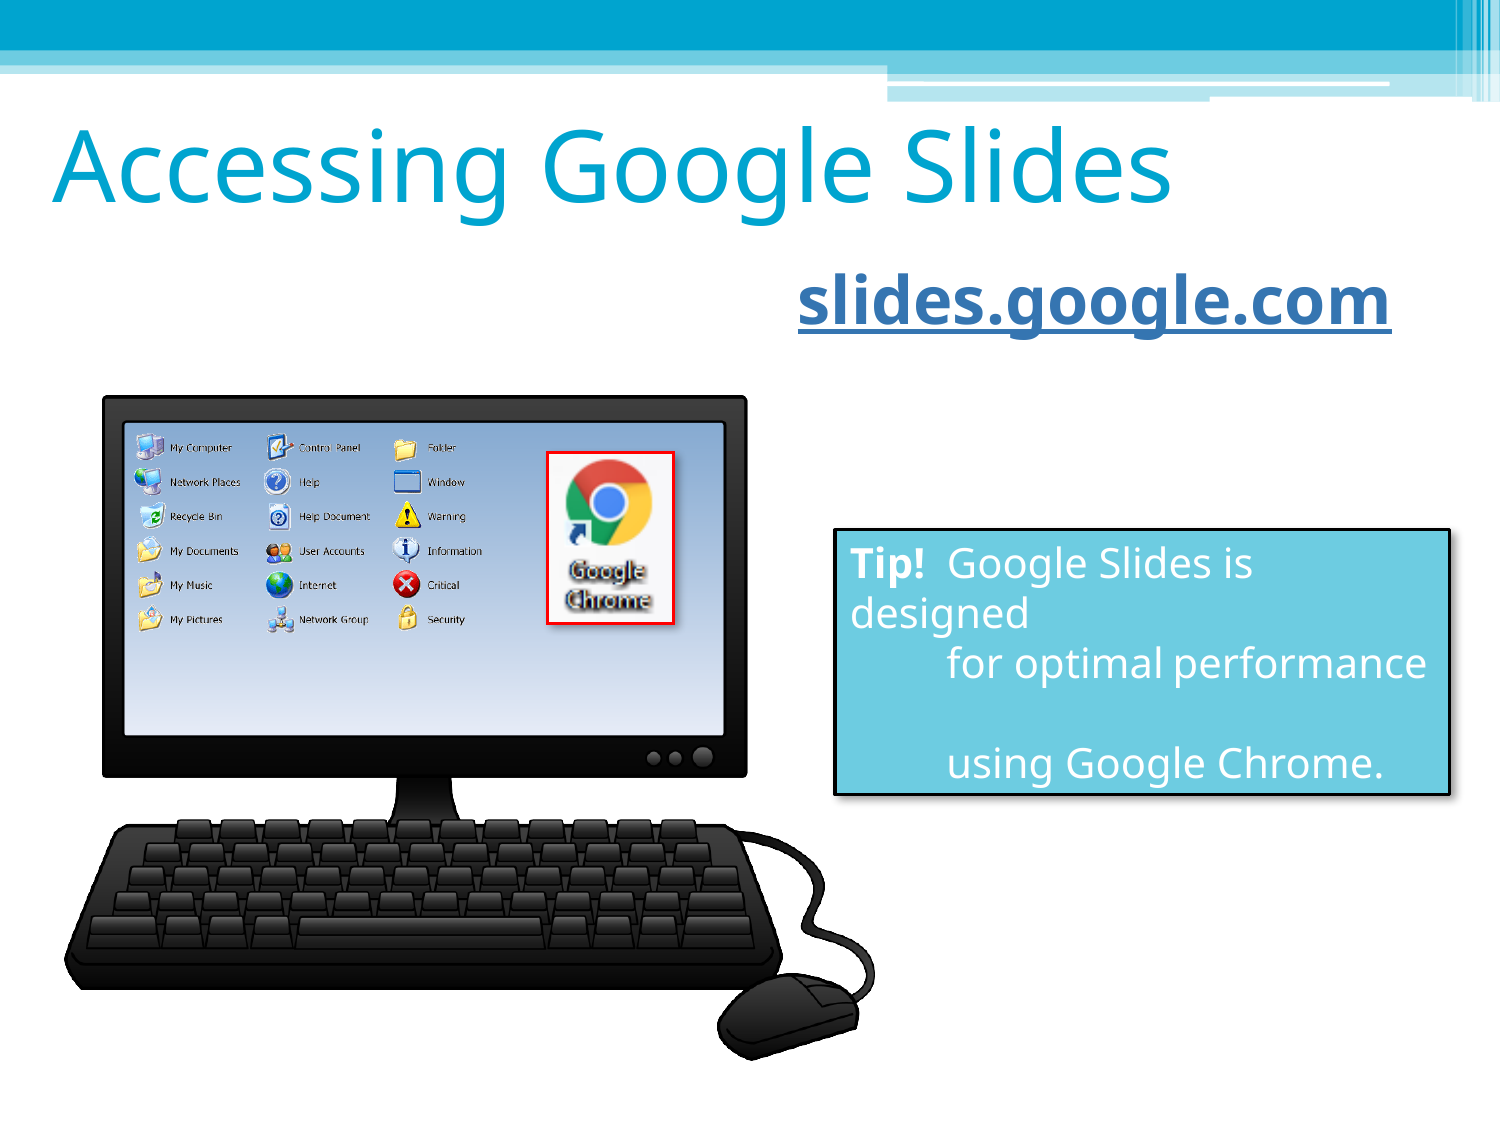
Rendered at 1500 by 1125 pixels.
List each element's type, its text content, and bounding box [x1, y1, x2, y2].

picture [64, 395, 875, 1061]
list slides.google.com [762, 250, 1418, 364]
title Accessing Google Slides [37, 75, 1450, 250]
text_box Tip! Google Slides is designed for optimal performance using Google Chrome. [875, 529, 1450, 795]
